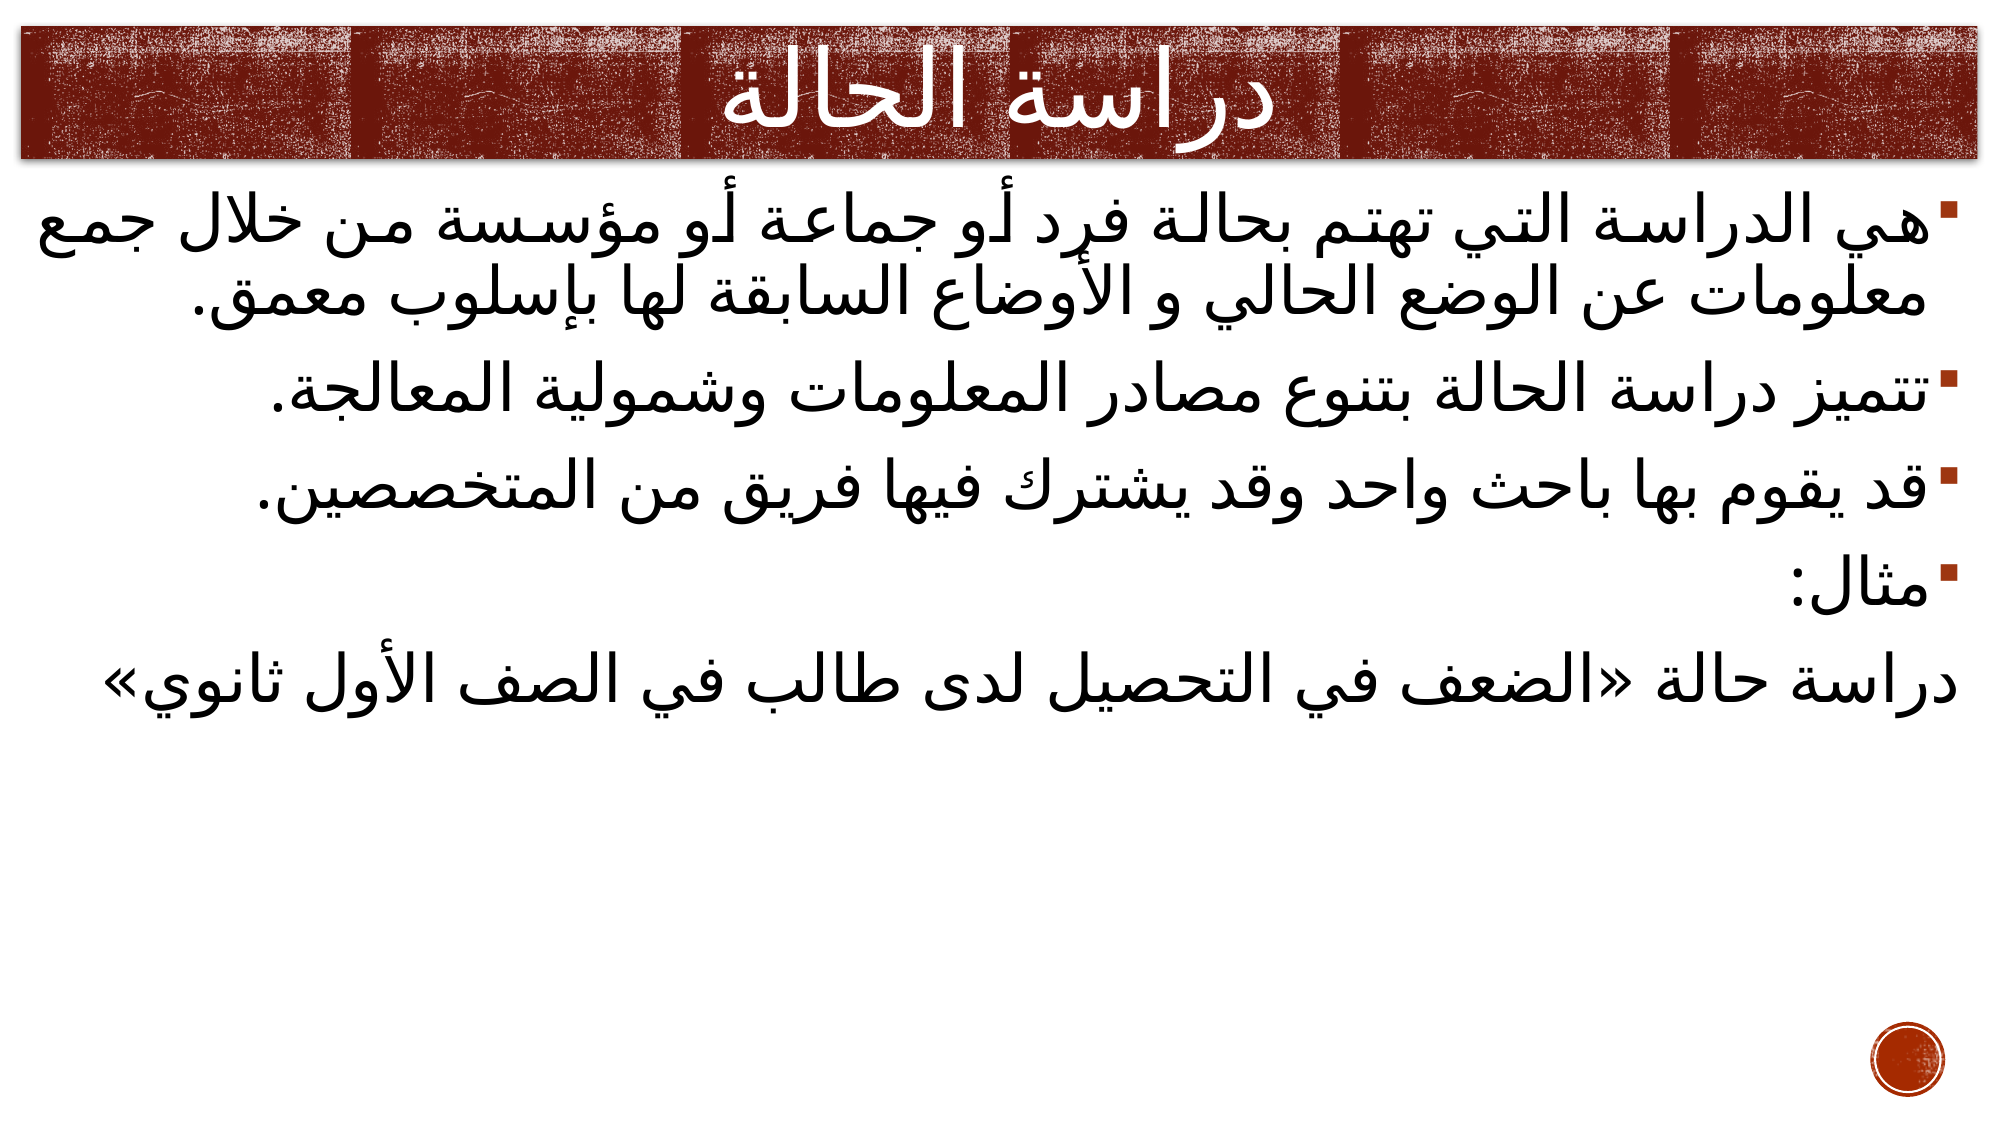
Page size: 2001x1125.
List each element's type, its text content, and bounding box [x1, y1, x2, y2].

title دراسة الحالة [21, 26, 1978, 159]
list هي الدراسة التي تهتم بحالة فرد أو جماعة أو مؤسسة من خلال جمع معلومات عن الوضع الحالي و الأوضاع السابقة لها بإسلوب معمق. تتميز دراسة الحالة بتنوع مصادر المعلومات وشمولية المعالجة. قد يقوم بها باحث واحد وقد يشترك فيها فريق من المتخصصين. مثال: دراسة حالة «الضعف في التحصيل لدى طالب في الصف الأول ثانوي» [21, 177, 1978, 1013]
